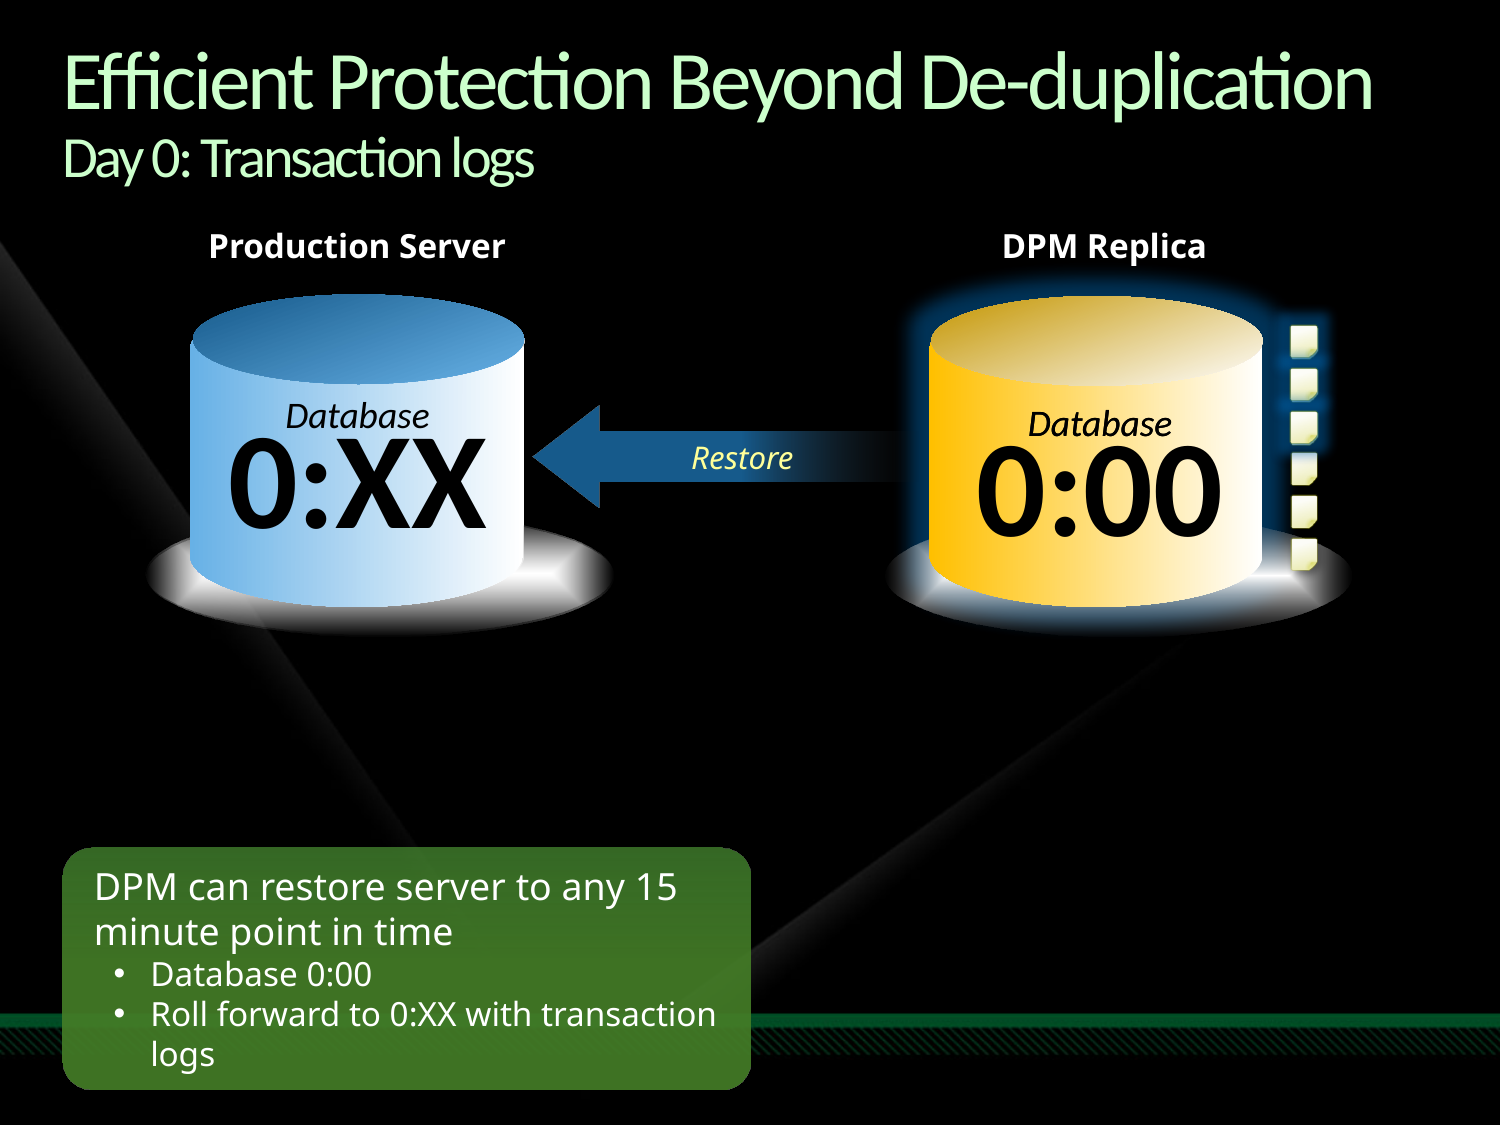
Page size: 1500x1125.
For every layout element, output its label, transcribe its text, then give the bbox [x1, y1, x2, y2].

picture [0, 0, 1500, 1125]
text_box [145, 294, 613, 636]
text_box DPM can restore server to any 15 minute point in time Database 0:00 Roll forward to 0:XX with transaction logs [78, 855, 766, 1081]
text_box [62, 847, 742, 1090]
title Efficient Protection Beyond De-duplication Day 0: Transaction logs [62, 37, 1438, 293]
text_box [884, 295, 1353, 637]
text_box Restore [620, 430, 879, 483]
